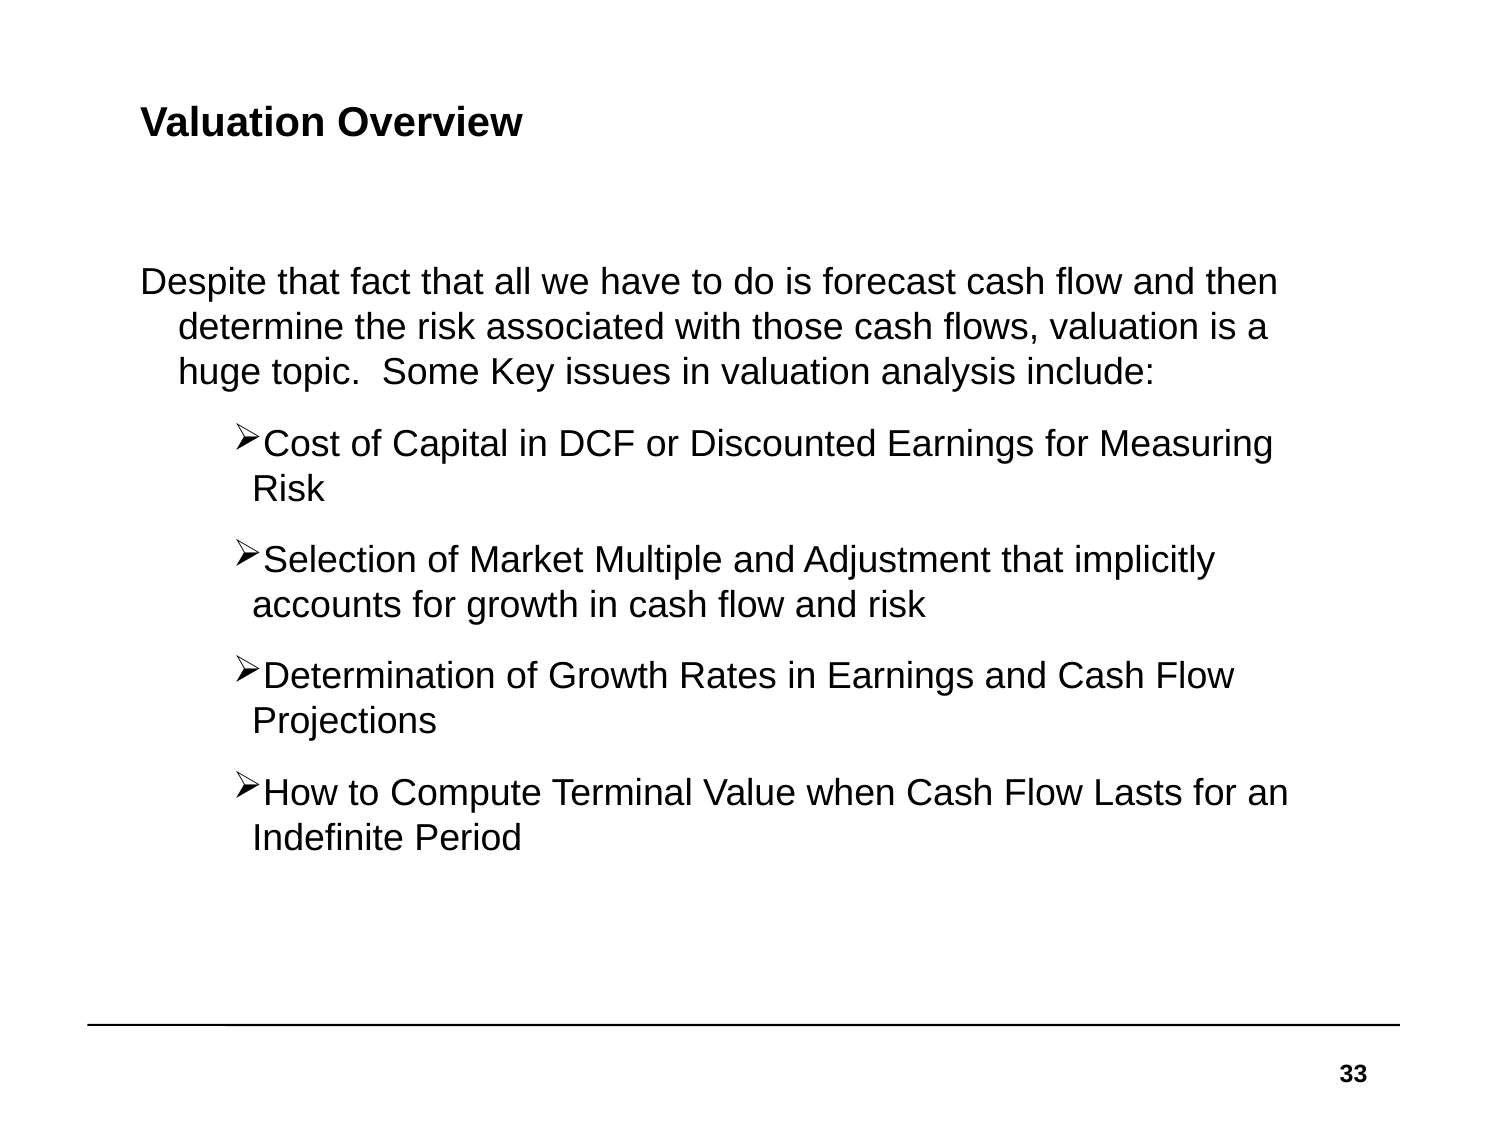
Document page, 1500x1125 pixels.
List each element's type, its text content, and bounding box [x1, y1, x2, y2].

title Valuation Overview [125, 87, 1375, 225]
list Despite that fact that all we have to do is forecast cash flow and then determine the risk associated with those cash flows, valuation is a huge topic. Some Key issues in valuation analysis include: Cost of Capital in DCF or Discounted Earnings for Measuring Risk Selection of Market Multiple and Adjustment that implicitly accounts for growth in cash flow and risk Determination of Growth Rates in Earnings and Cash Flow Projections How to Compute Terminal Value when Cash Flow Lasts for an Indefinite Period [125, 249, 1338, 1000]
